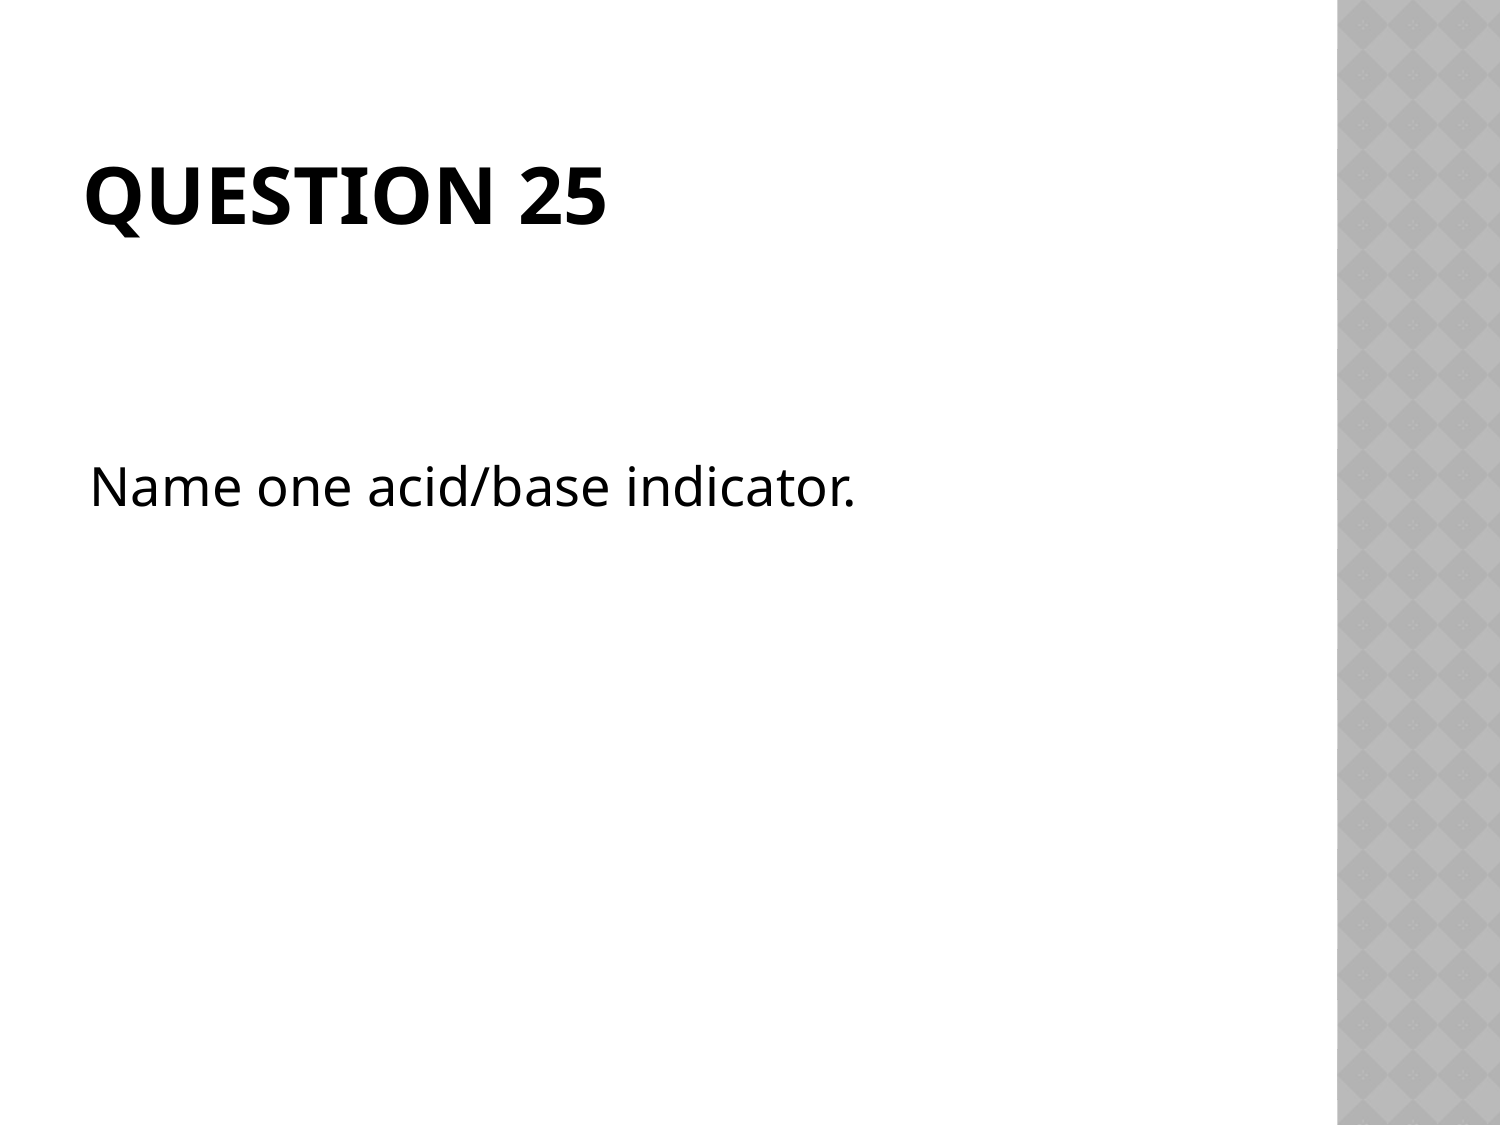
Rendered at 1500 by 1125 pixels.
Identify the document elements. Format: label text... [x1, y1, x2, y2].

title Question 25 [75, 52, 1263, 240]
list Name one acid/base indicator. [75, 445, 1263, 1059]
